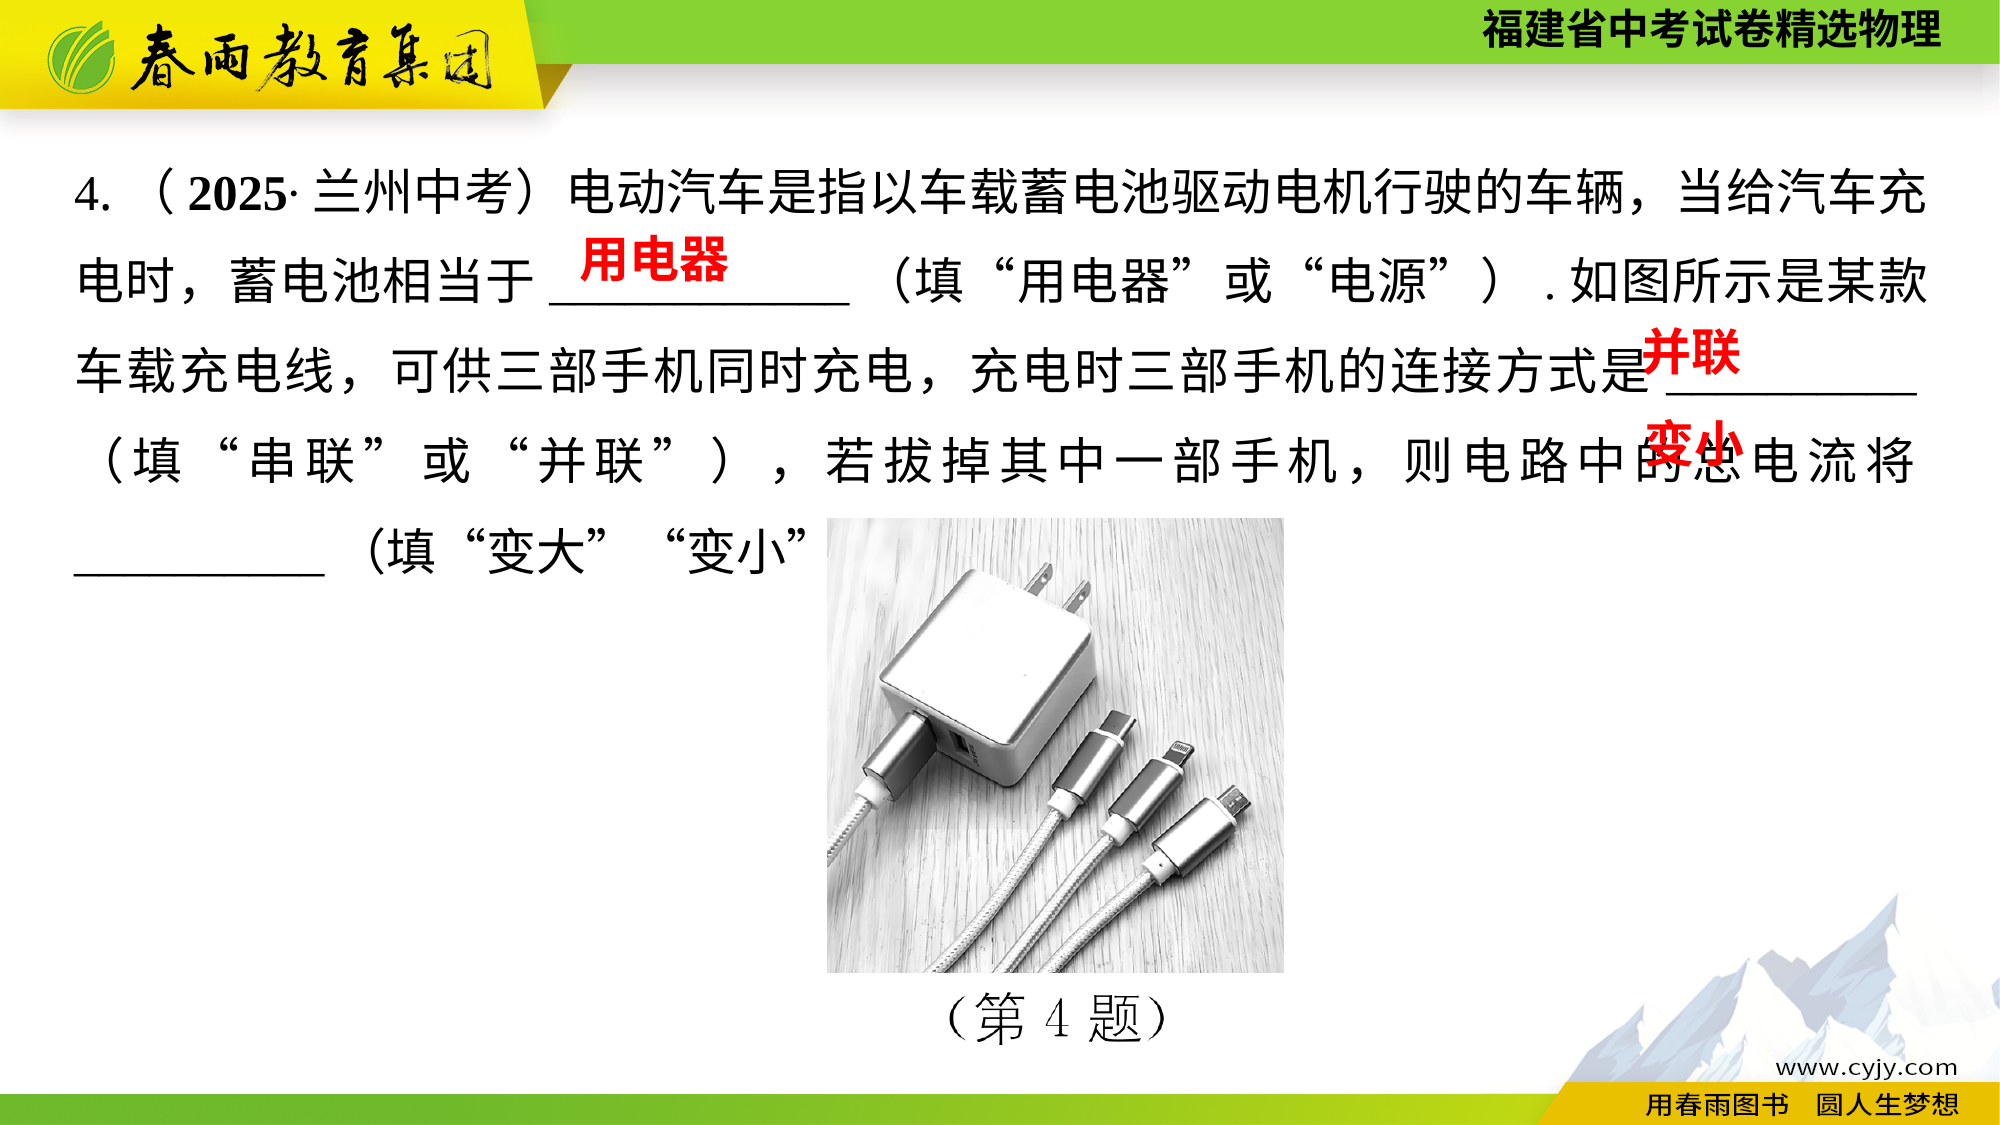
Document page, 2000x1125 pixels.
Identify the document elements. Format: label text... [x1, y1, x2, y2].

text_box 用电器 [564, 219, 795, 295]
list 4.（2025∙兰州中考）电动汽车是指以车载蓄电池驱动电机行驶的车辆，当给汽车充电时，蓄电池相当于____________（填“用电器”或“电源”）.如图所示是某款车载充电线，可供三部手机同时充电，充电时三部手机的连接方式是__________（填“串联”或“并联”），若拔掉其中一部手机，则电路中的总电流将__________（填“变大”“变小”或“不变”）. [59, 122, 1944, 581]
text_box 并联 [1627, 313, 1807, 389]
text_box 变小 [1579, 404, 1760, 480]
picture [0, 0, 2000, 1125]
